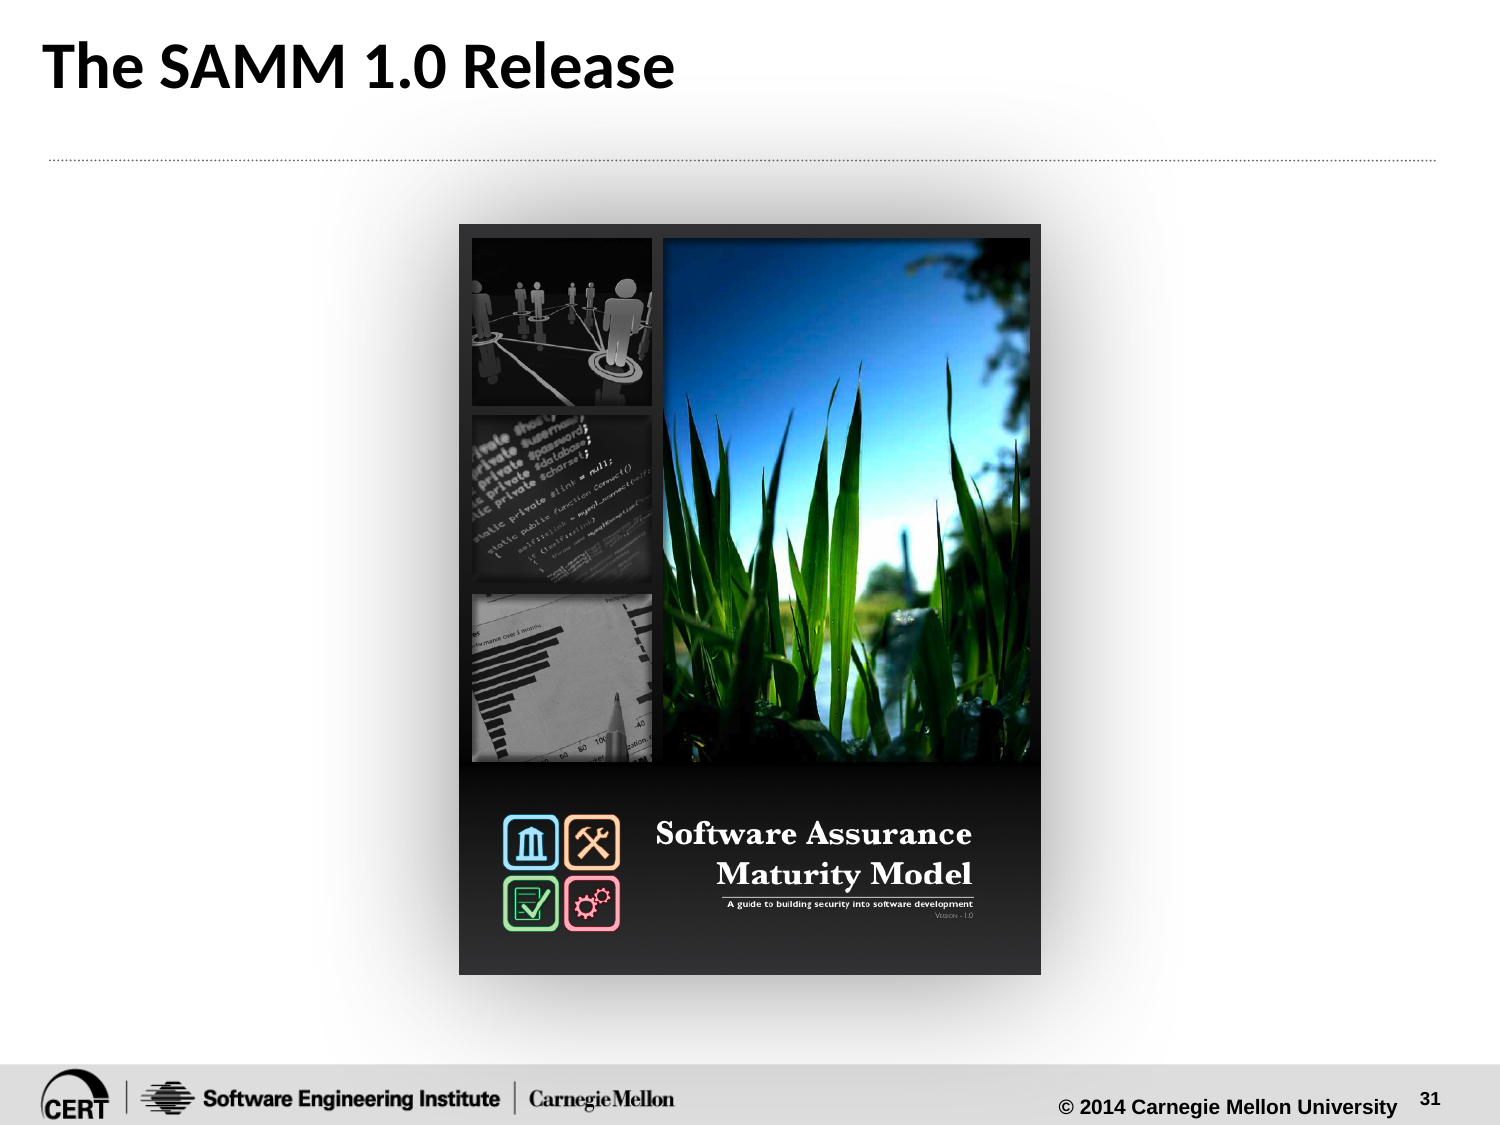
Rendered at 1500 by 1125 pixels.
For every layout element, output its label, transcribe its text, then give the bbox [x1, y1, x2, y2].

title The SAMM 1.0 Release [42, 37, 1434, 155]
picture [24, 1065, 688, 1125]
picture [459, 223, 1041, 976]
